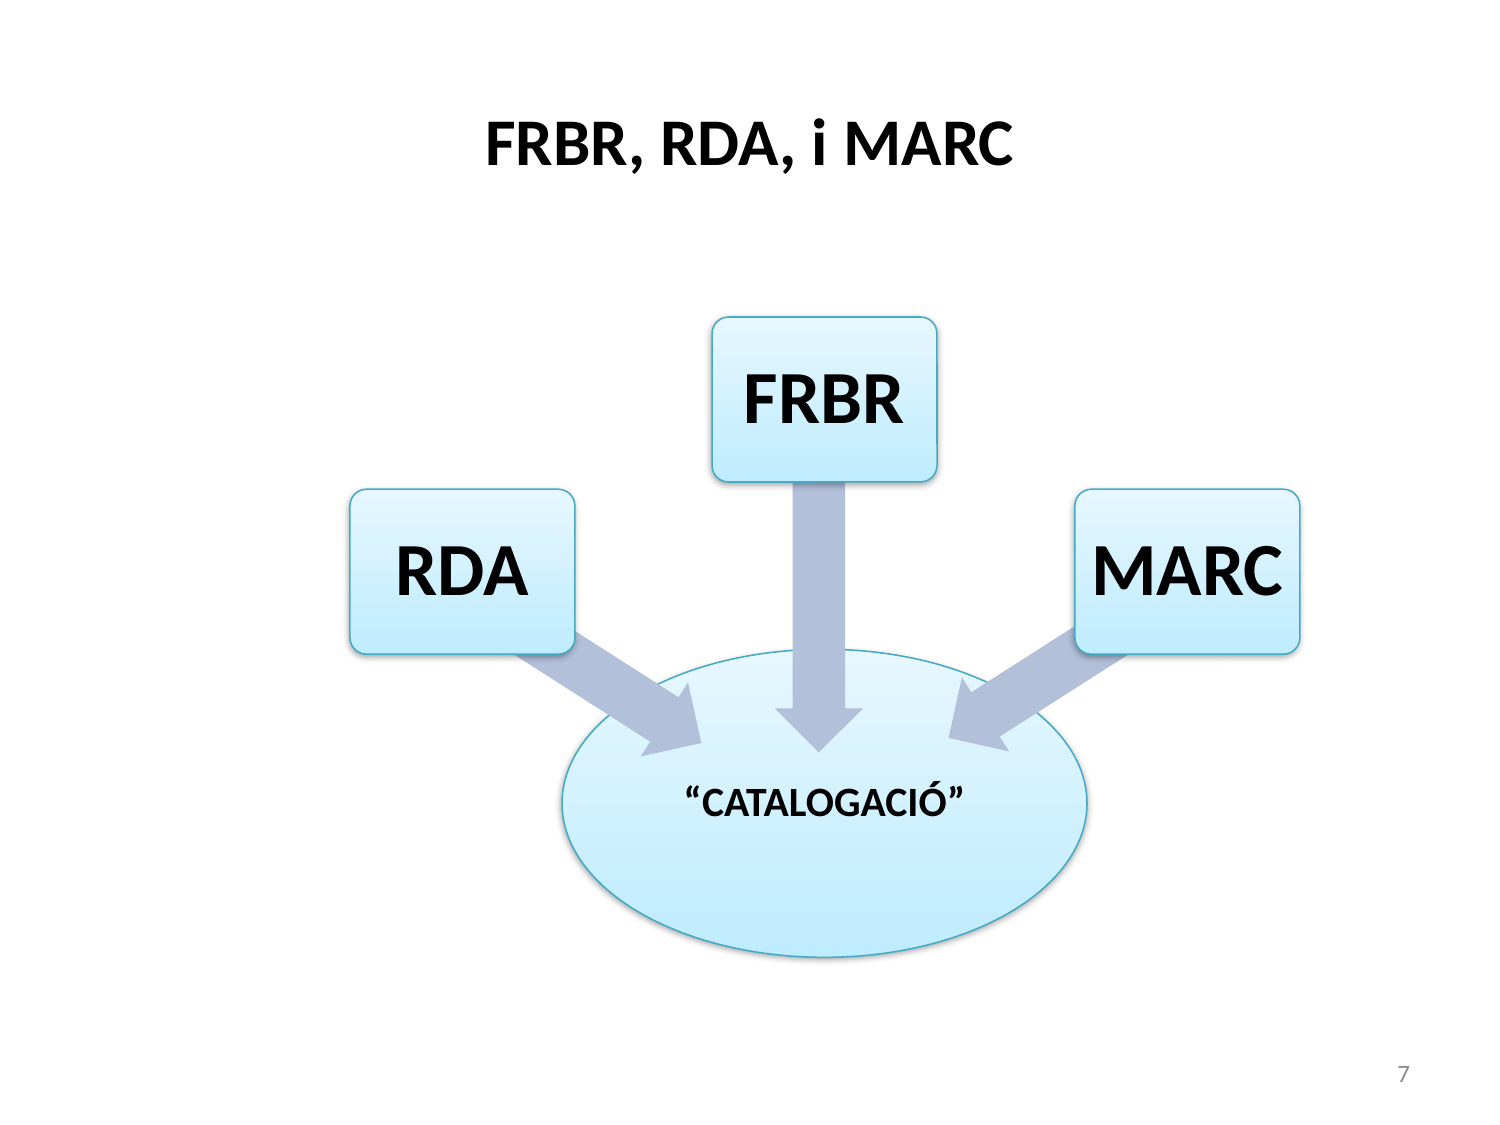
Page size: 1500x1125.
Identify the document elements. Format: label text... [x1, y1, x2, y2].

slide_number 7 [1074, 1042, 1425, 1103]
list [224, 299, 1425, 975]
title FRBR, RDA, i MARC [75, 45, 1425, 233]
